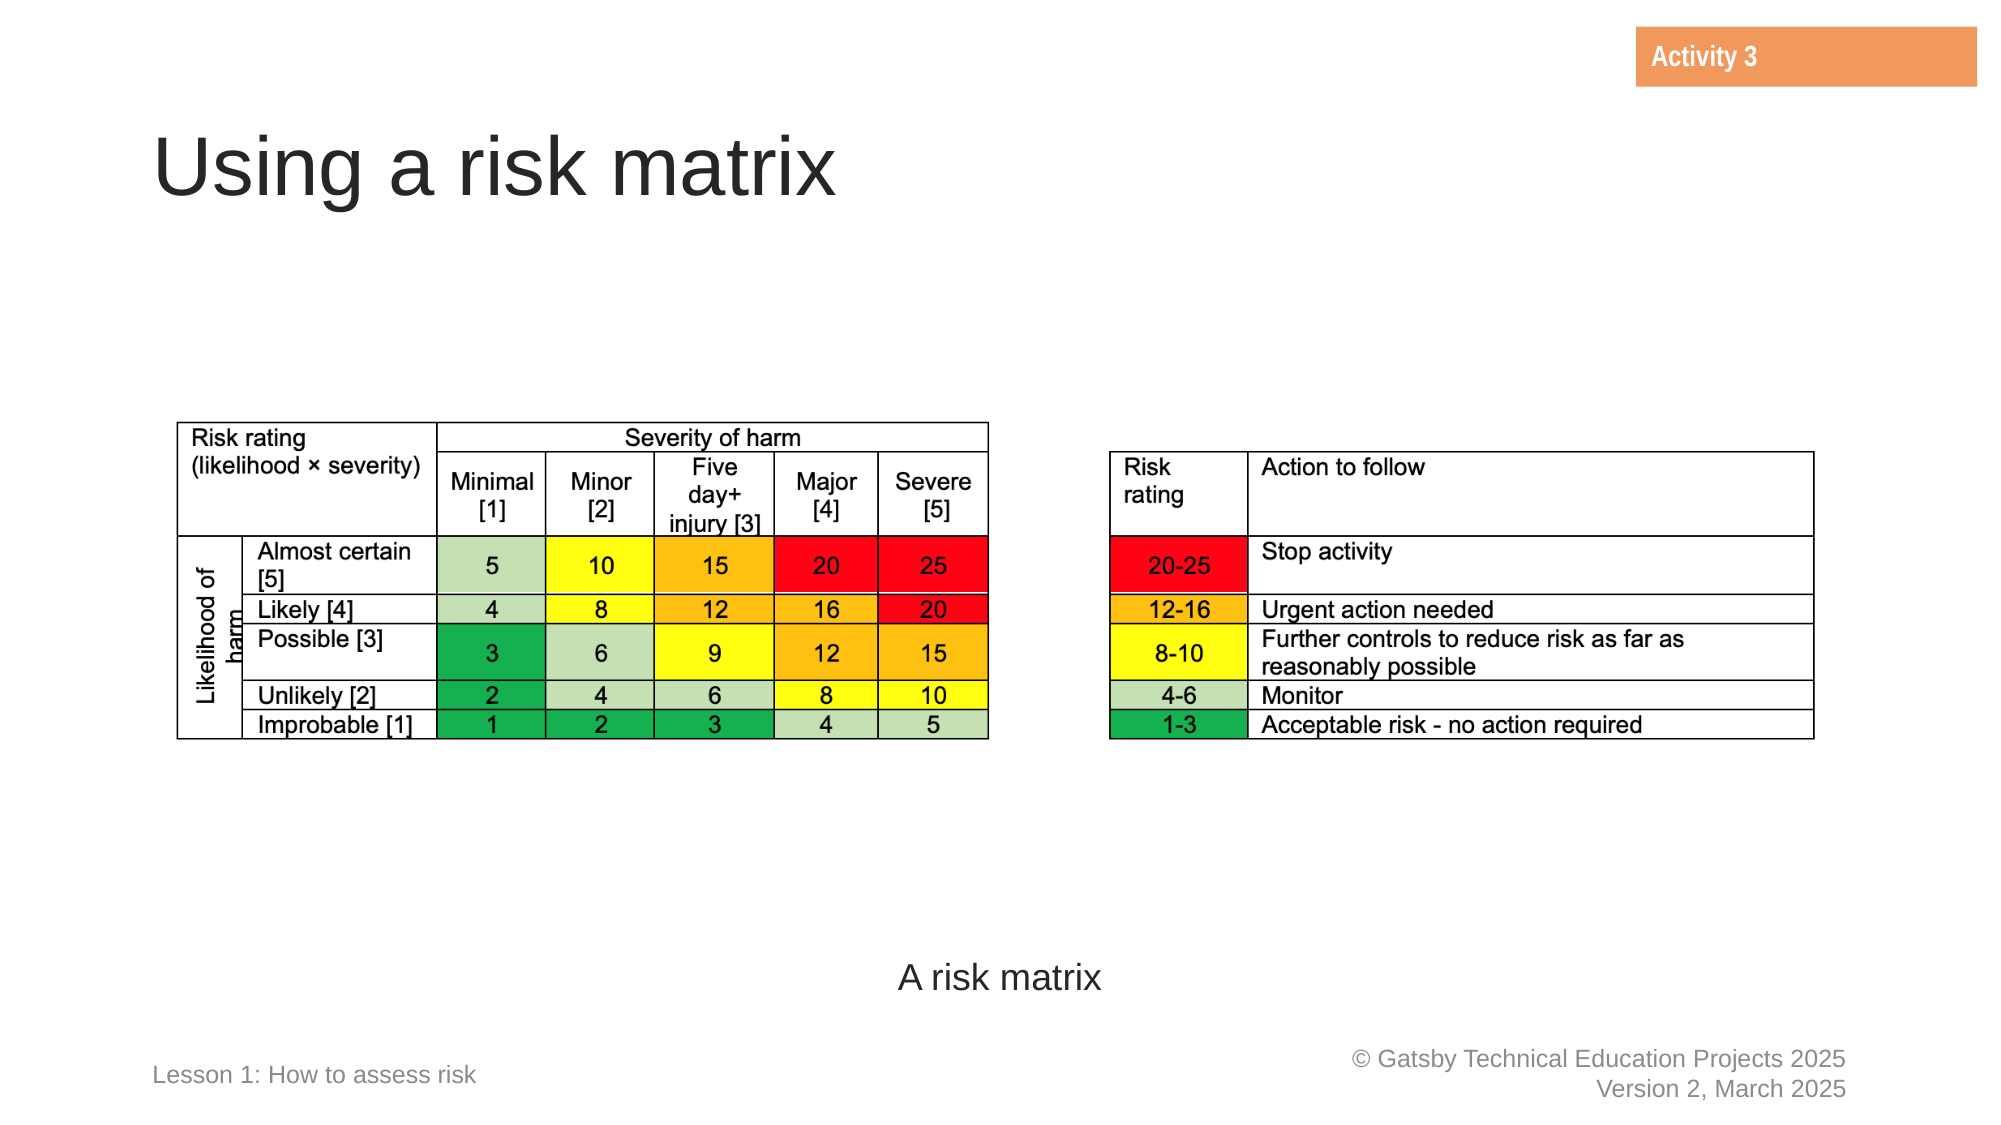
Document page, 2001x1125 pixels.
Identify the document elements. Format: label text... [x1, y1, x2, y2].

list Activity 3 [1636, 26, 1978, 87]
picture [162, 399, 1838, 794]
list Lesson 1: How to assess risk [137, 1042, 829, 1103]
list A risk matrix [137, 942, 1863, 1014]
title Using a risk matrix [137, 59, 1863, 278]
